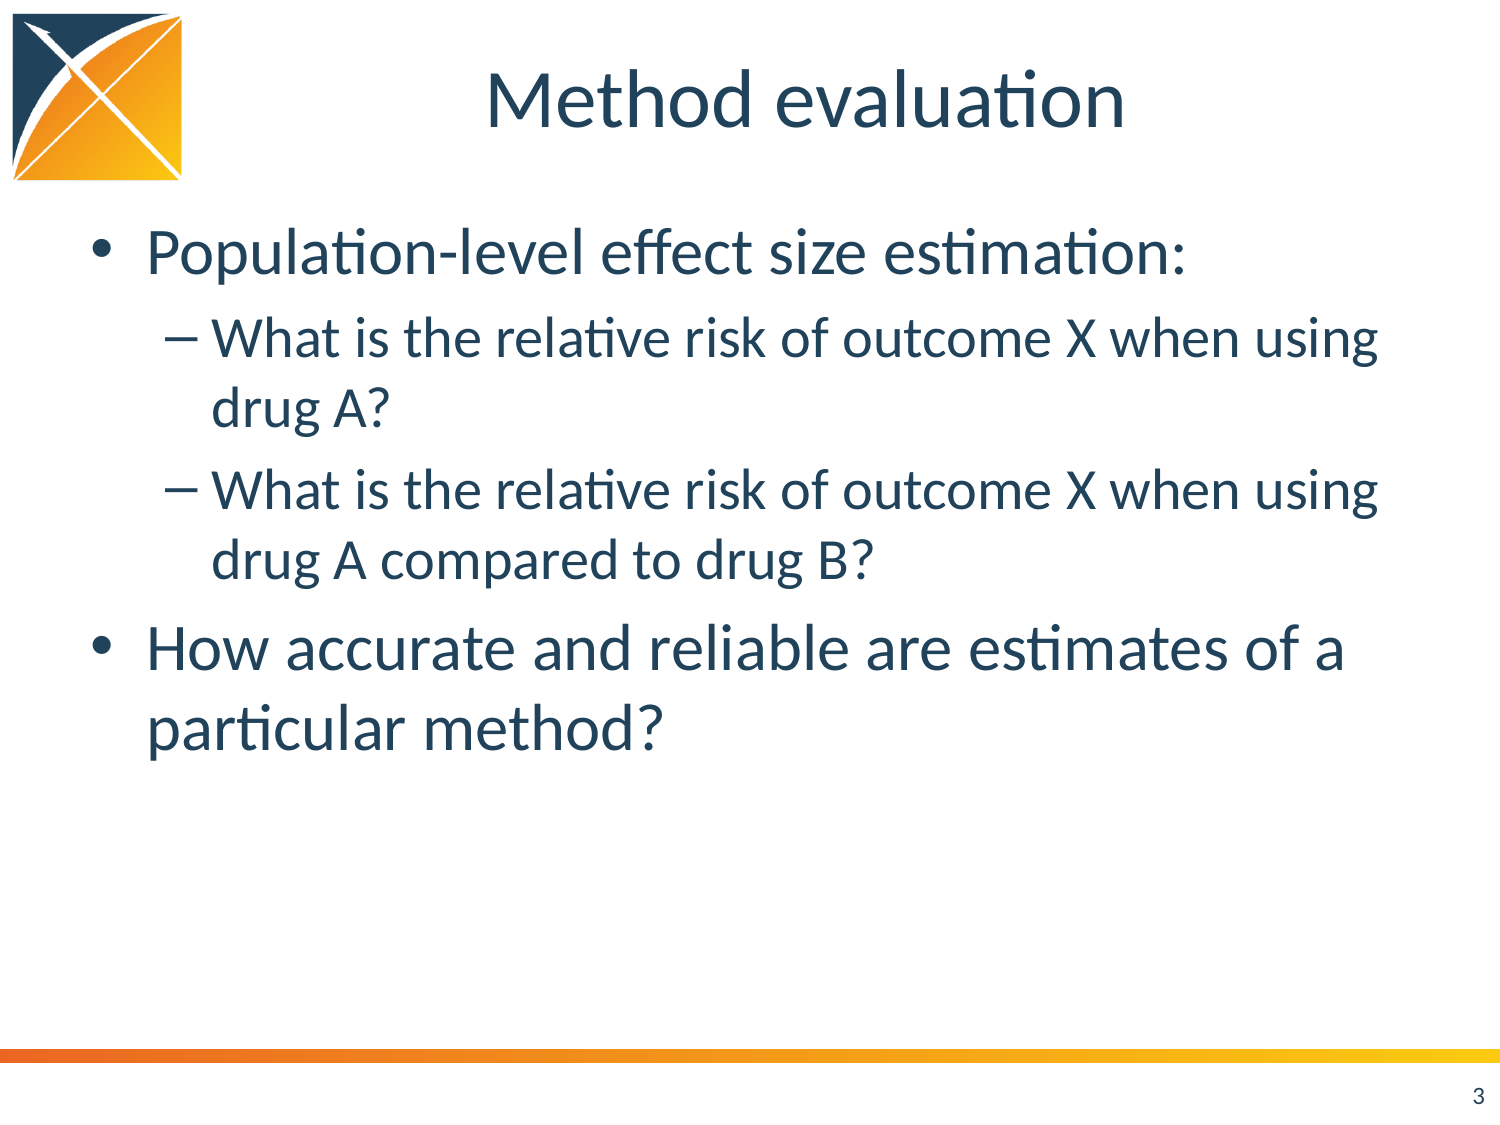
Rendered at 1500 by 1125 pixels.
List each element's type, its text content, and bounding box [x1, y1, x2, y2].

picture [0, 0, 206, 200]
list Population-level effect size estimation: What is the relative risk of outcome X when using drug A? What is the relative risk of outcome X when using drug A compared to drug B? How accurate and reliable are estimates of a particular method? [75, 200, 1425, 1005]
title Method evaluation [187, 24, 1425, 163]
slide_number 3 [1149, 1065, 1500, 1125]
